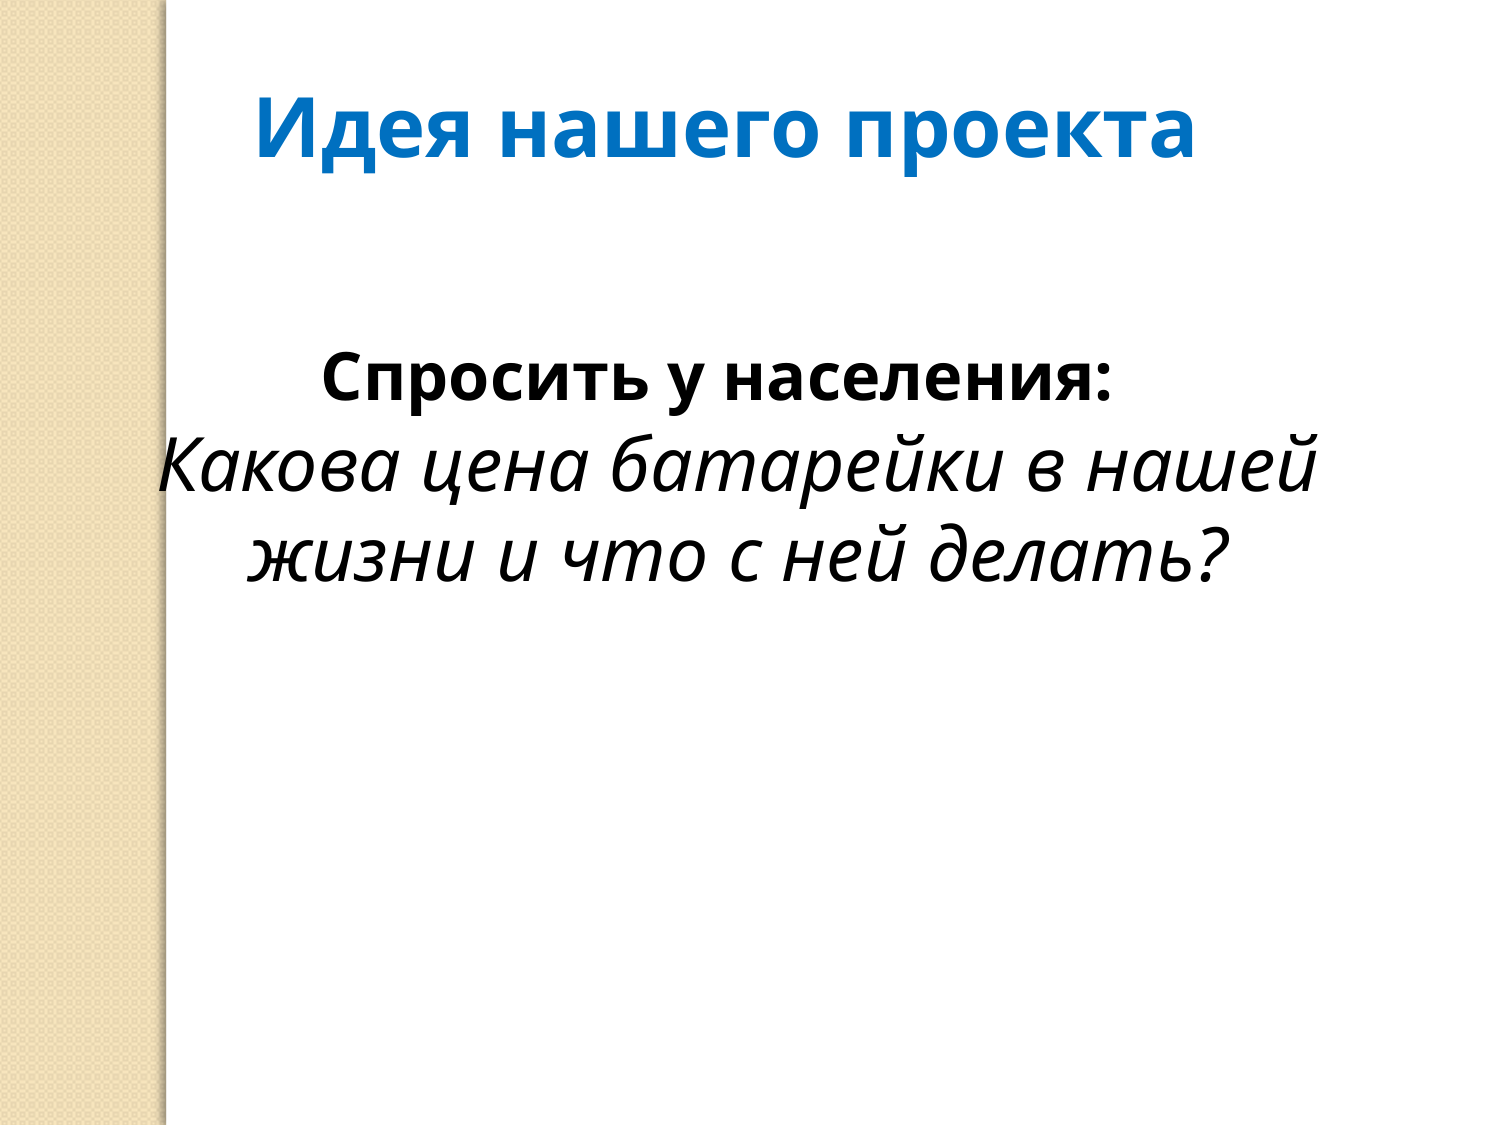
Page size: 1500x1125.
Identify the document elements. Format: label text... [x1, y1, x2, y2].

text_box Идея нашего проекта [123, 66, 1329, 182]
text_box Какова цена батарейки в нашей жизни и что с ней делать? [100, 408, 1376, 694]
text_box Спросить у населения: [135, 326, 1317, 421]
